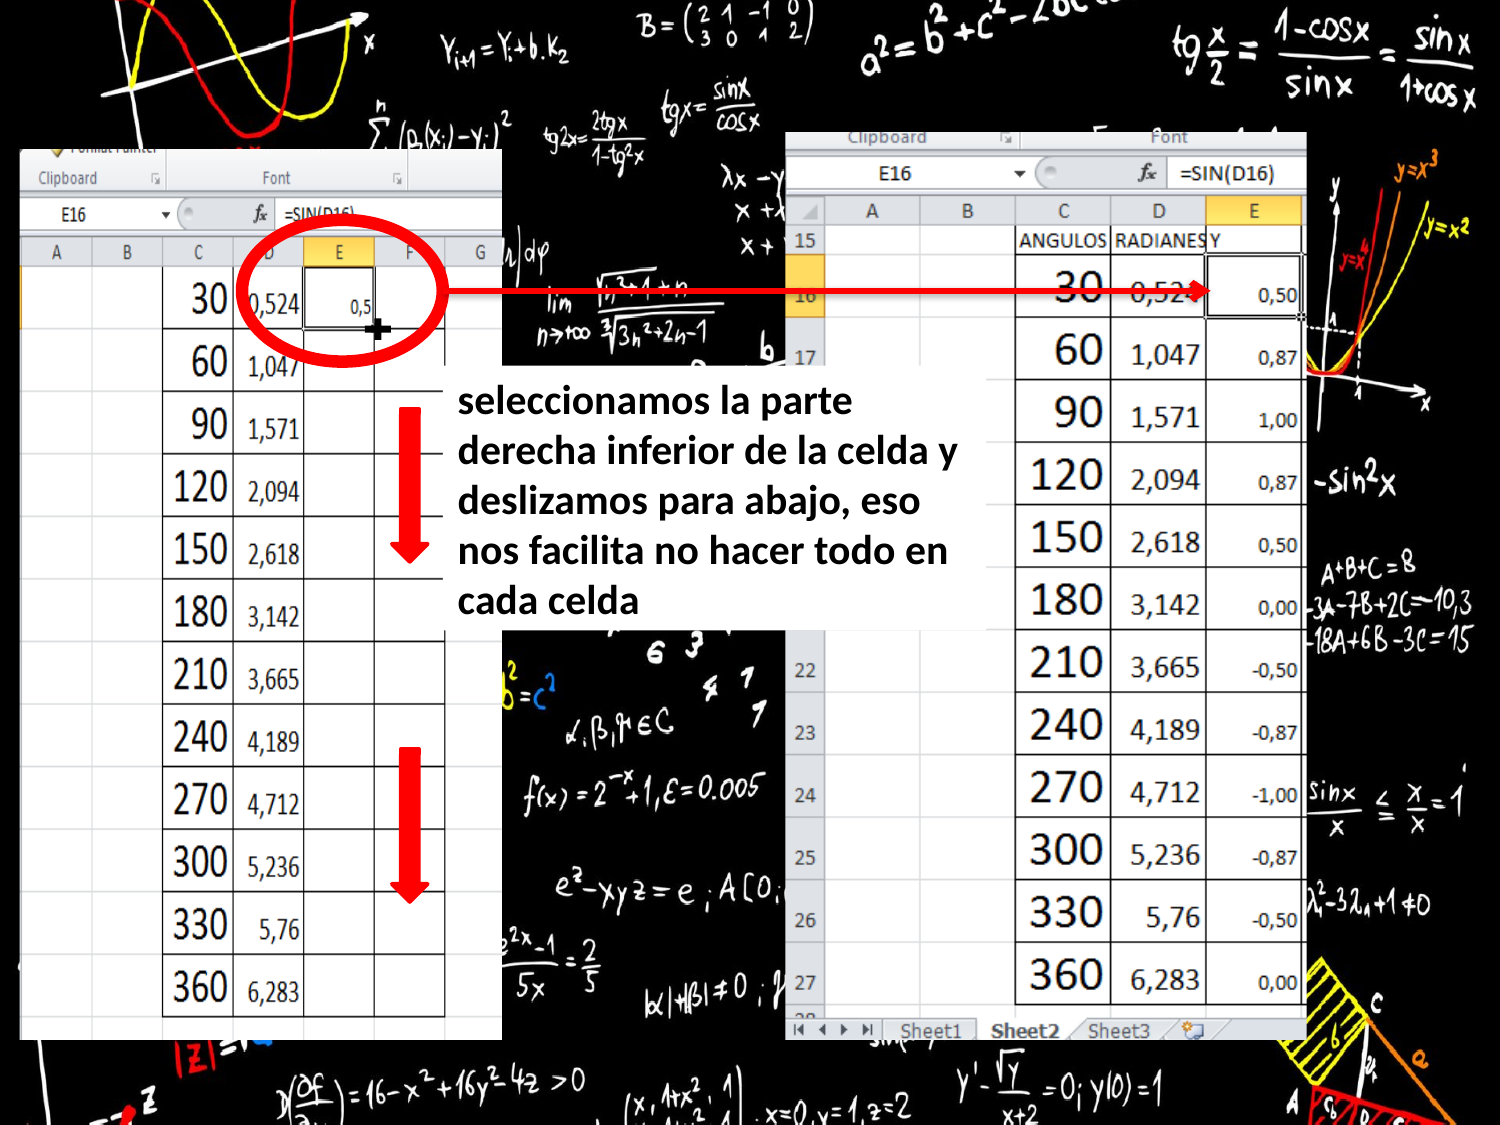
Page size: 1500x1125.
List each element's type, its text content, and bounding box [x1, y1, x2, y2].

picture [0, 0, 1500, 1125]
text_box seleccionamos la parte derecha inferior de la celda y deslizamos para abajo, eso nos facilita no hacer todo en cada celda [507, 365, 780, 631]
